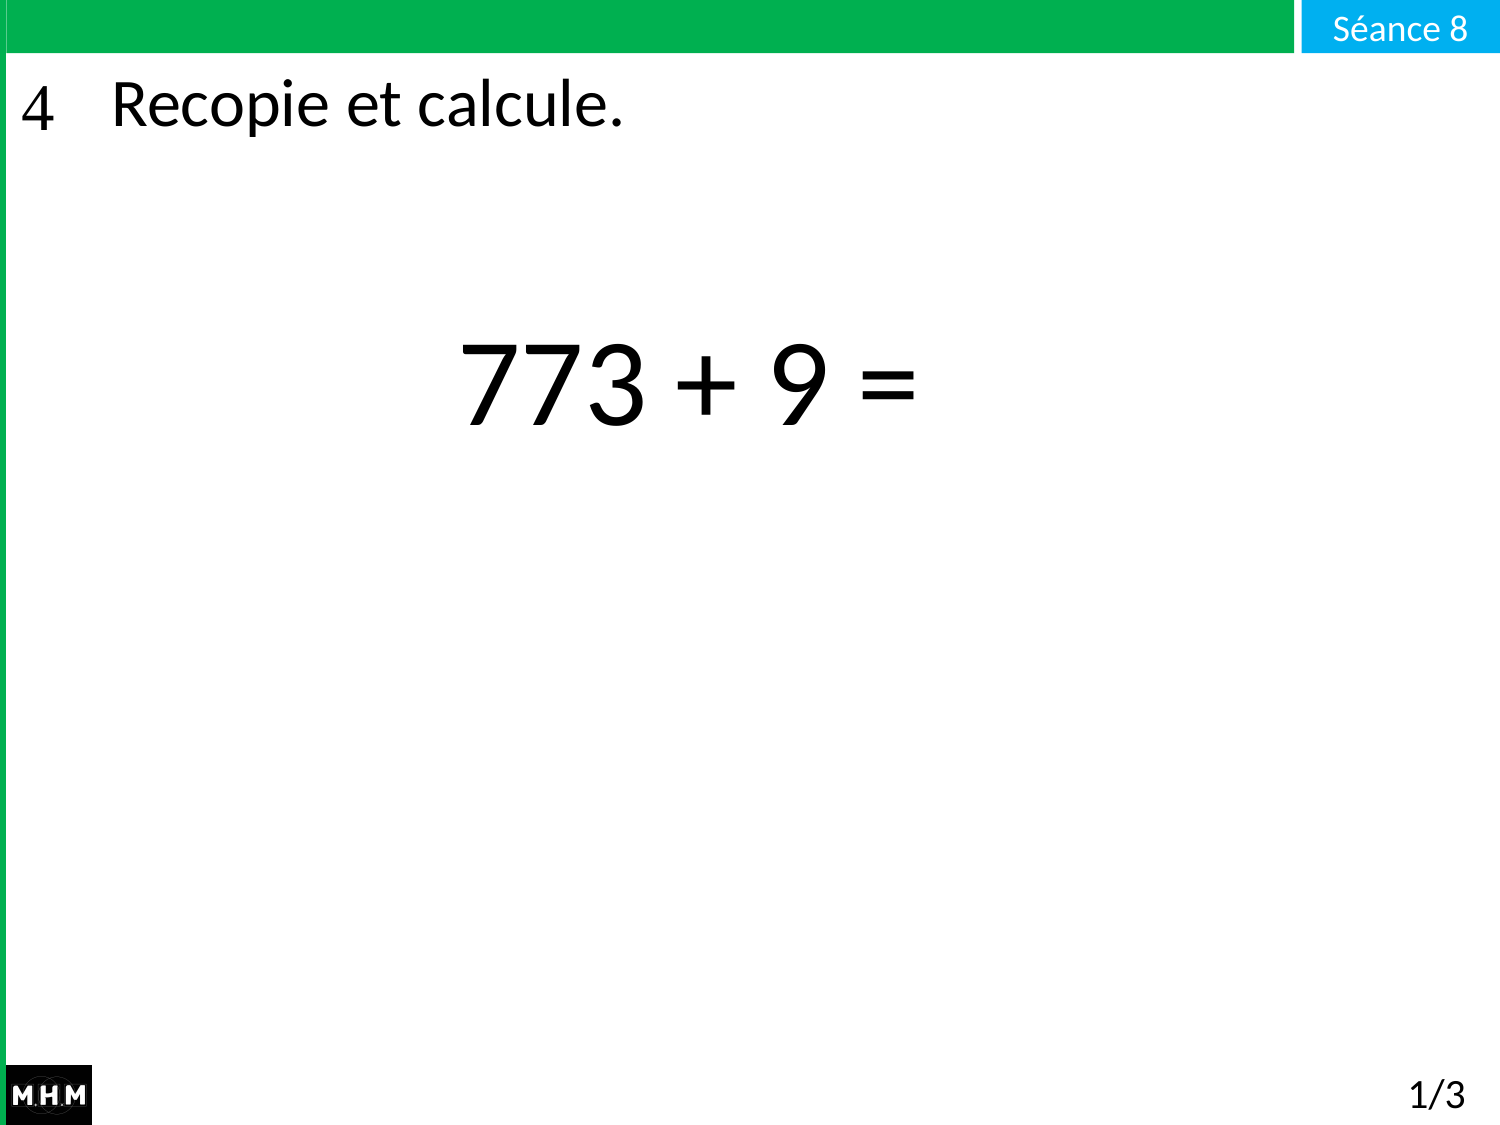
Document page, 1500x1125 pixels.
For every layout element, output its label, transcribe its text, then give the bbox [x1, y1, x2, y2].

picture [6, 1065, 92, 1125]
title Recopie et calcule. [96, 60, 1391, 150]
list 1/3 [1373, 1064, 1500, 1125]
text_box 773 + 9 = [442, 292, 1243, 458]
